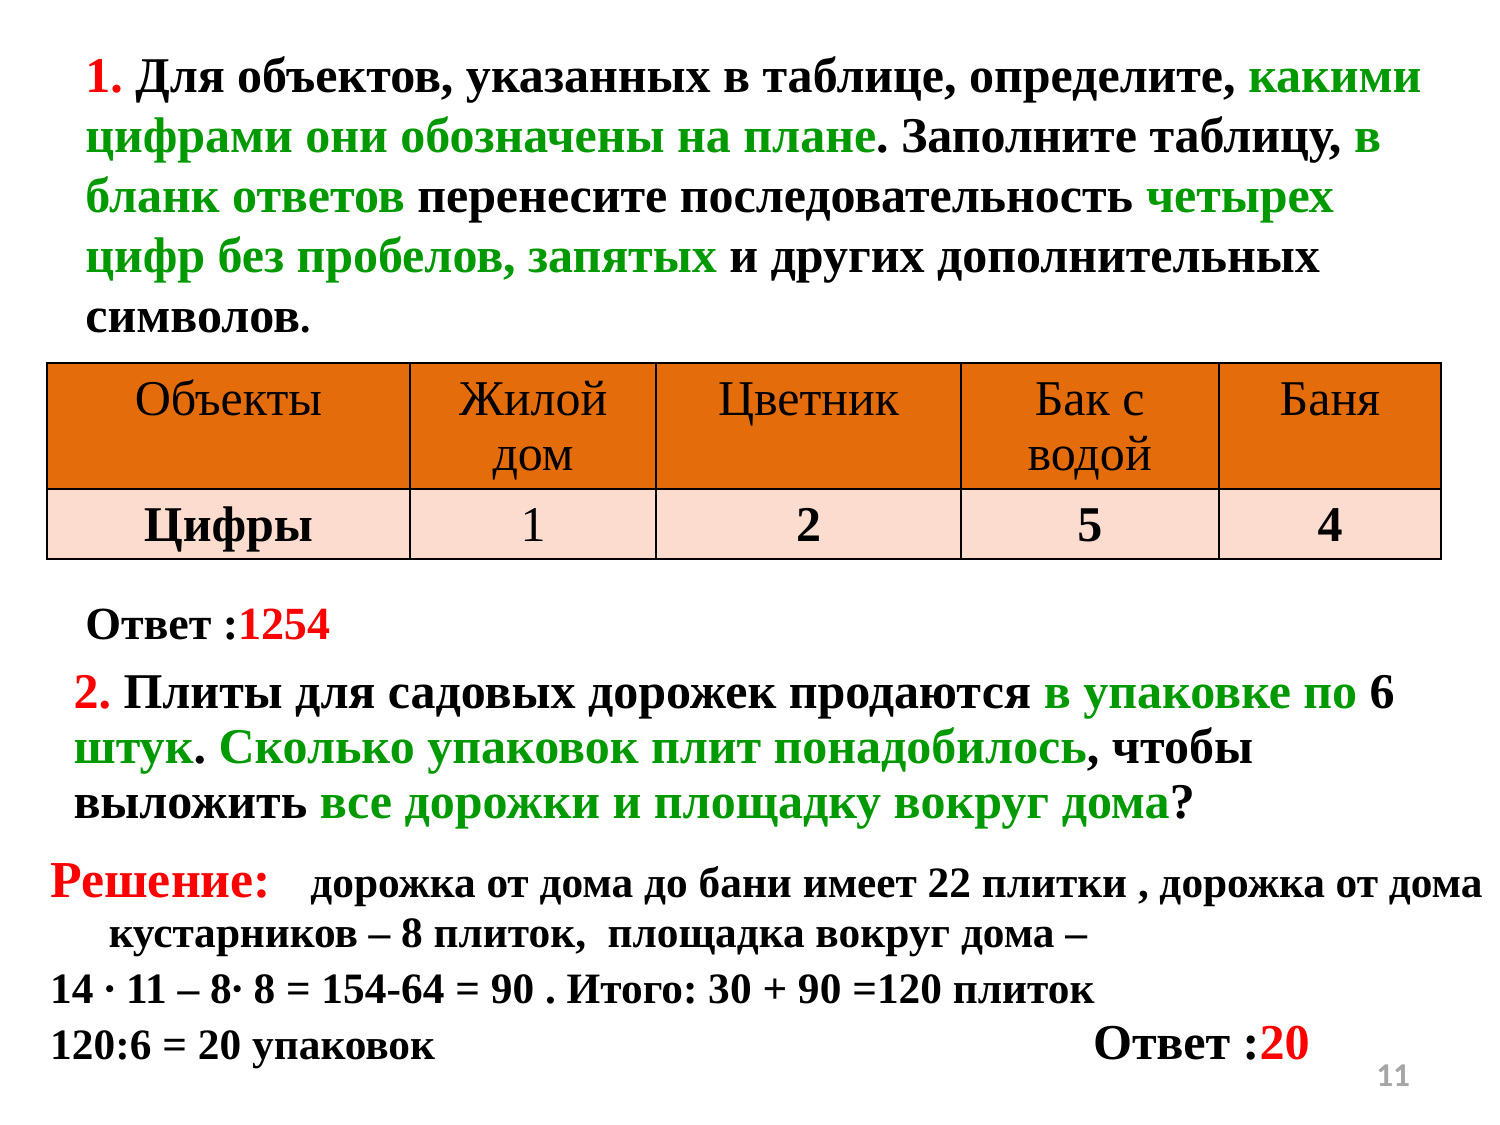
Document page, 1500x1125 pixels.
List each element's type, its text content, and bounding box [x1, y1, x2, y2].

text_box 2. Плиты для садовых дорожек продаются в упаковке по 6 штук. Сколько упаковок плит понадобилось, чтобы выложить все дорожки и площадку вокруг дома? [58, 656, 1430, 843]
table_cell 2 [657, 490, 960, 558]
list 1. Для объектов, указанных в таблице, определите, какими цифрами они обозначены на плане. Заполните таблицу, в бланк ответов перенесите последовательность четырех цифр без пробелов, запятых и других дополнительных символов. [70, 35, 1465, 329]
text_box Решение: дорожка от дома до бани имеет 22 плитки , дорожка от дома кустарников – 8 плиток, площадка вокруг дома – 14 ∙ 11 – 8∙ 8 = 154-64 = 90 . Итого: 30 + 90 =120 плиток 120:6 = 20 упаковок [35, 843, 1500, 1125]
table_cell 4 [1220, 490, 1440, 558]
table_cell 1 [411, 490, 655, 558]
list Ответ :1254 [70, 585, 422, 656]
table_header Объекты [48, 364, 409, 488]
slide_number 11 [1074, 1042, 1425, 1103]
text_box Ответ :20 [1078, 1007, 1430, 1079]
table_header Бак с водой [962, 364, 1218, 488]
table_cell 5 [962, 490, 1218, 558]
table_header Цветник [657, 364, 960, 488]
table_cell Цифры [48, 490, 409, 558]
table_header Жилой дом [411, 364, 655, 488]
table_header Баня [1220, 364, 1440, 488]
